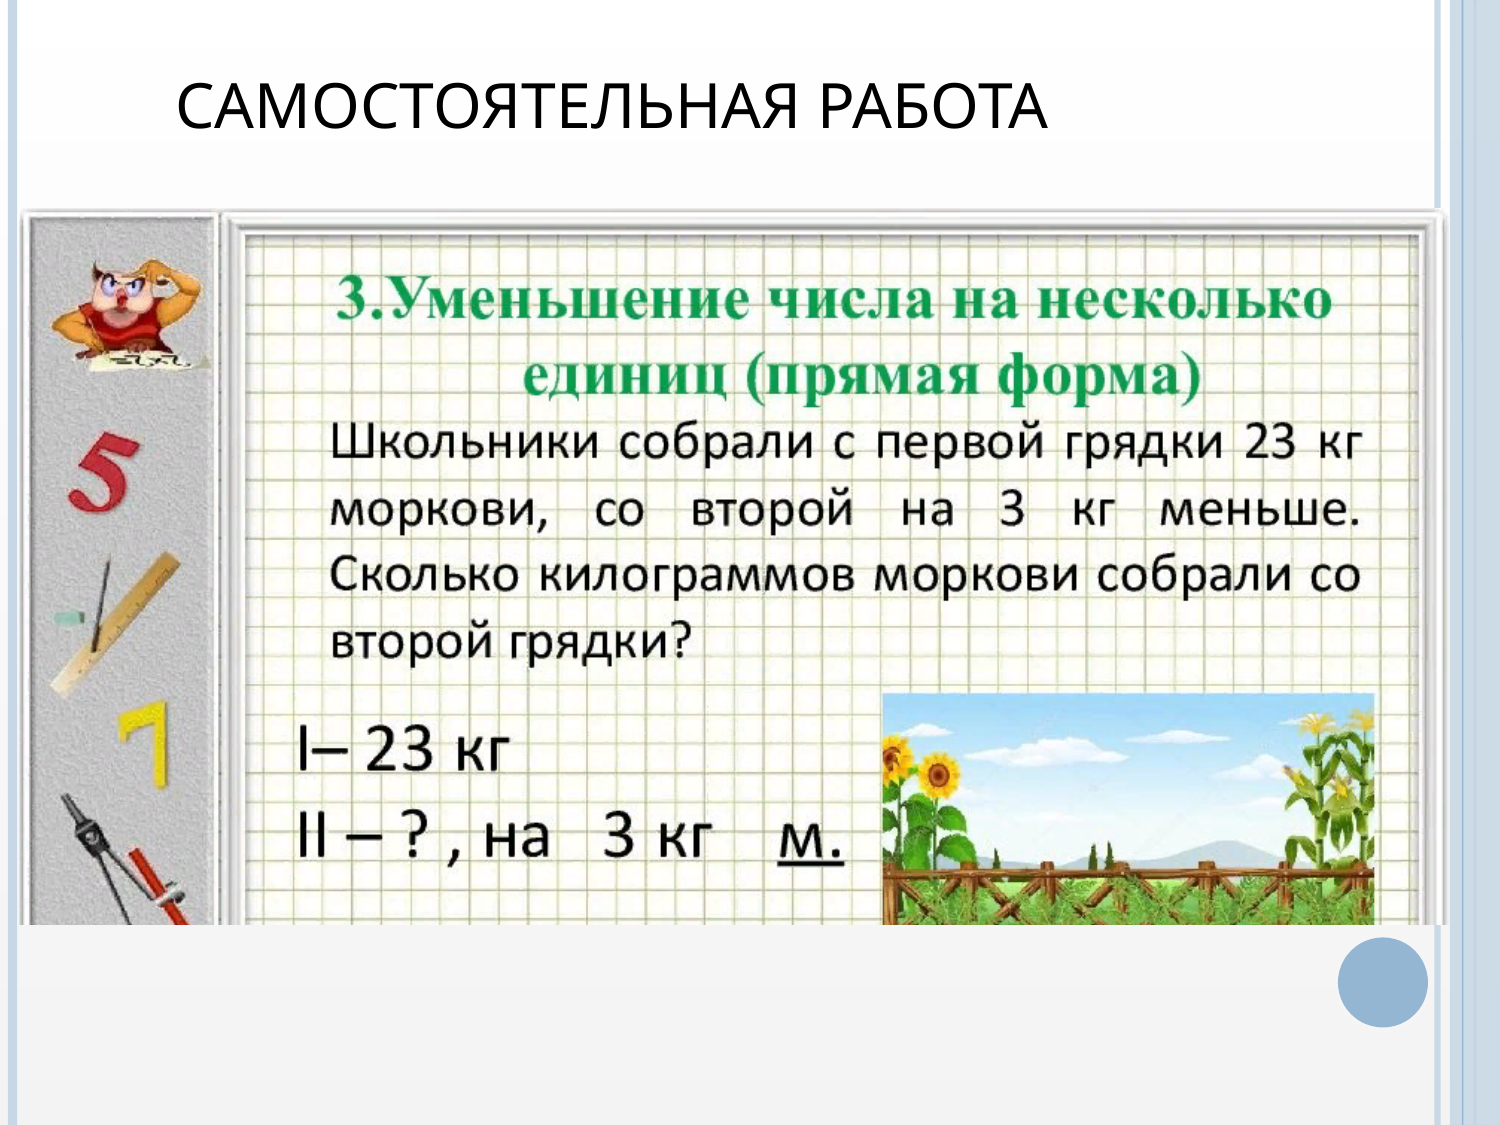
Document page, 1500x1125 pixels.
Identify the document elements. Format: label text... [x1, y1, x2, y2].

title Самостоятельная работа [0, 45, 1225, 149]
picture [18, 207, 1499, 926]
